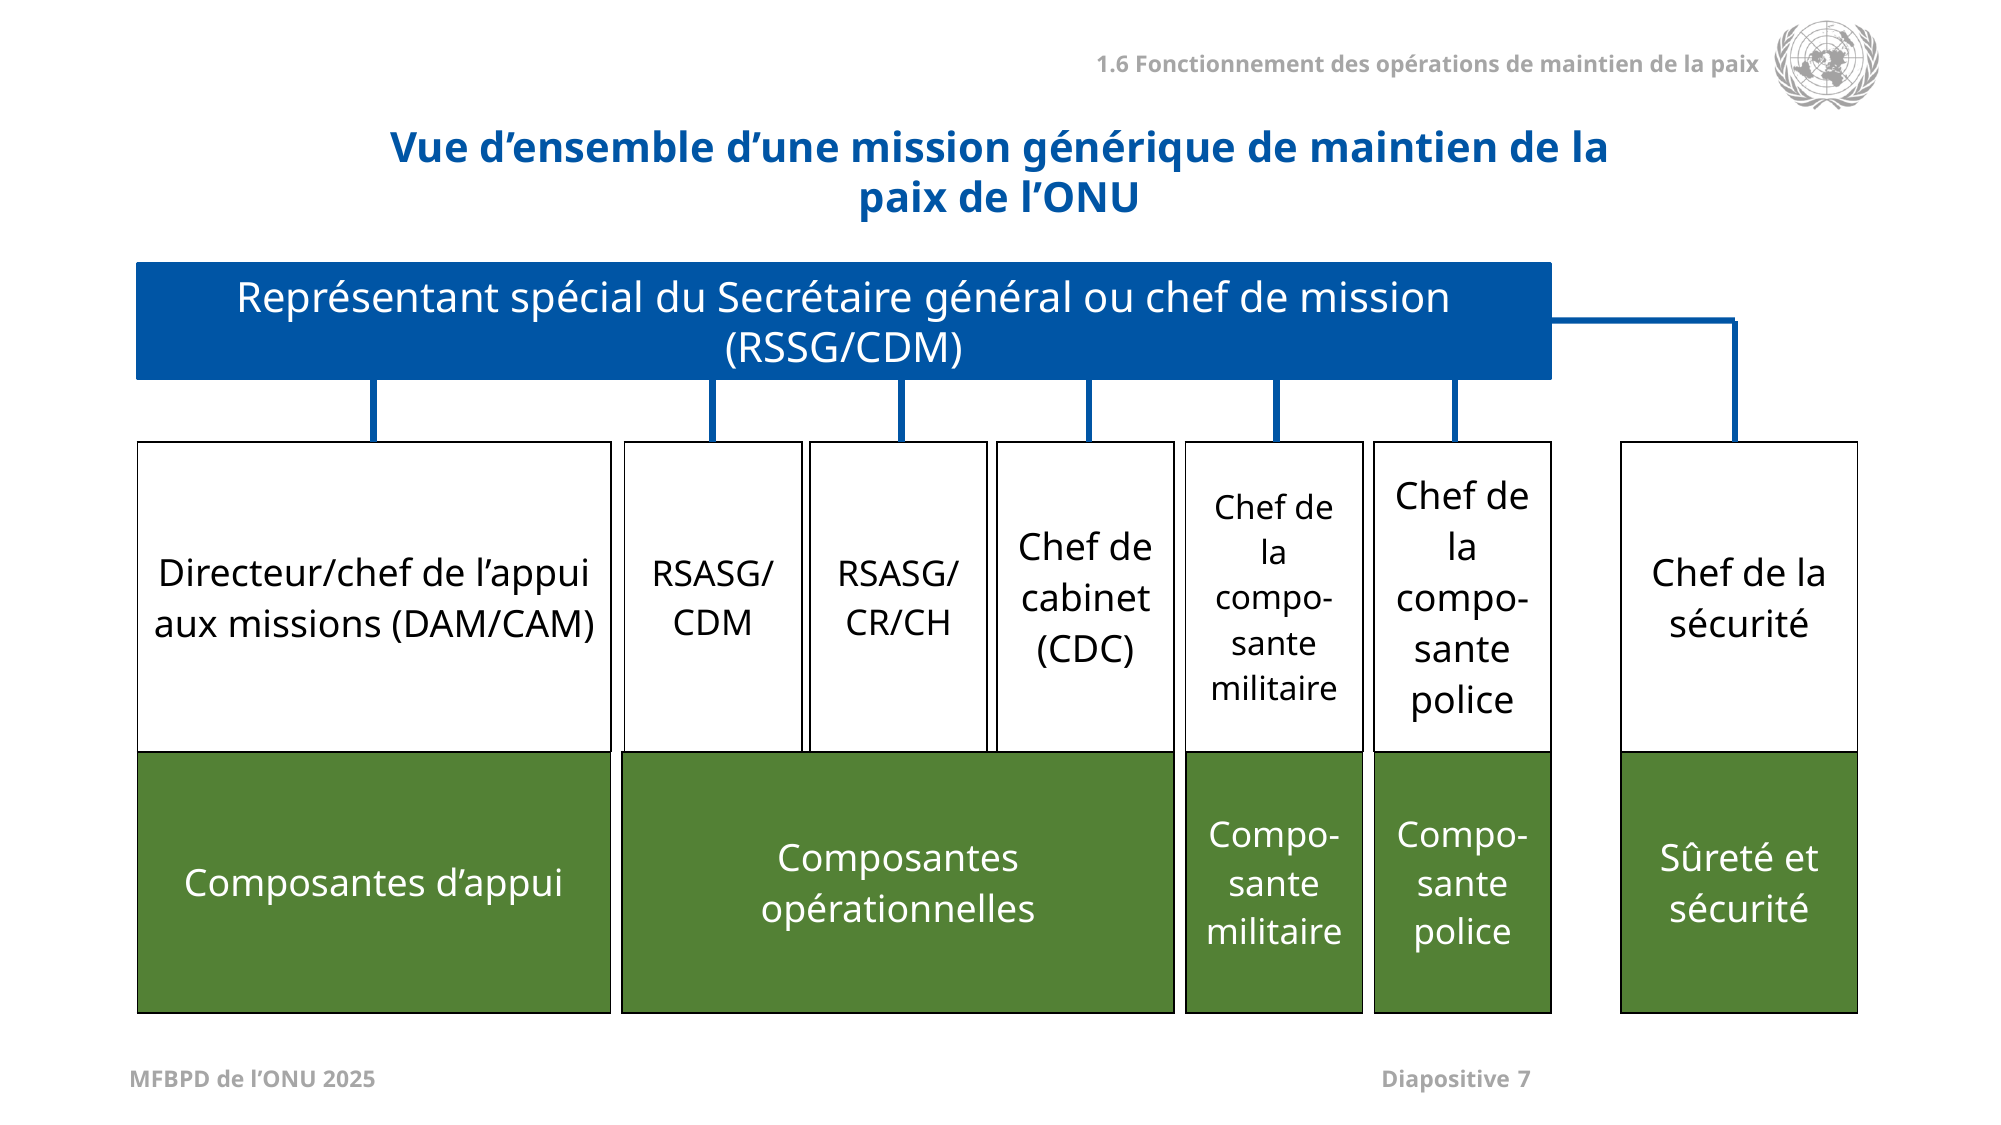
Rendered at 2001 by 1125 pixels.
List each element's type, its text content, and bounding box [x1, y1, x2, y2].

table_header Compo-sante militaire [1187, 753, 1362, 1012]
text_box Vue d’ensemble d’une mission générique de maintien de la paix de l’ONU [337, 113, 1662, 229]
table_header Chef de la sécurité [1622, 443, 1857, 751]
table_header Chef de cabinet (CDC) [998, 443, 1173, 751]
table_header Chef de la compo-sante police [1375, 443, 1550, 751]
table_header Compo-sante police [1375, 753, 1550, 1012]
table_header RSASG/CDM [625, 443, 801, 751]
table_header Composantes opérationnelles [623, 753, 1173, 1012]
table_header Composantes d’appui [138, 753, 610, 1012]
table_header Sûreté et sécurité [1622, 753, 1857, 1012]
table_header Chef de la compo-sante militaire [1186, 443, 1362, 751]
text_box Représentant spécial du Secrétaire général ou chef de mission (RSSG/CDM) [137, 263, 1551, 379]
table_header Directeur/chef de l’appui aux missions (DAM/CAM) [138, 443, 610, 751]
table_header RSASG/CR/CH [811, 443, 986, 751]
